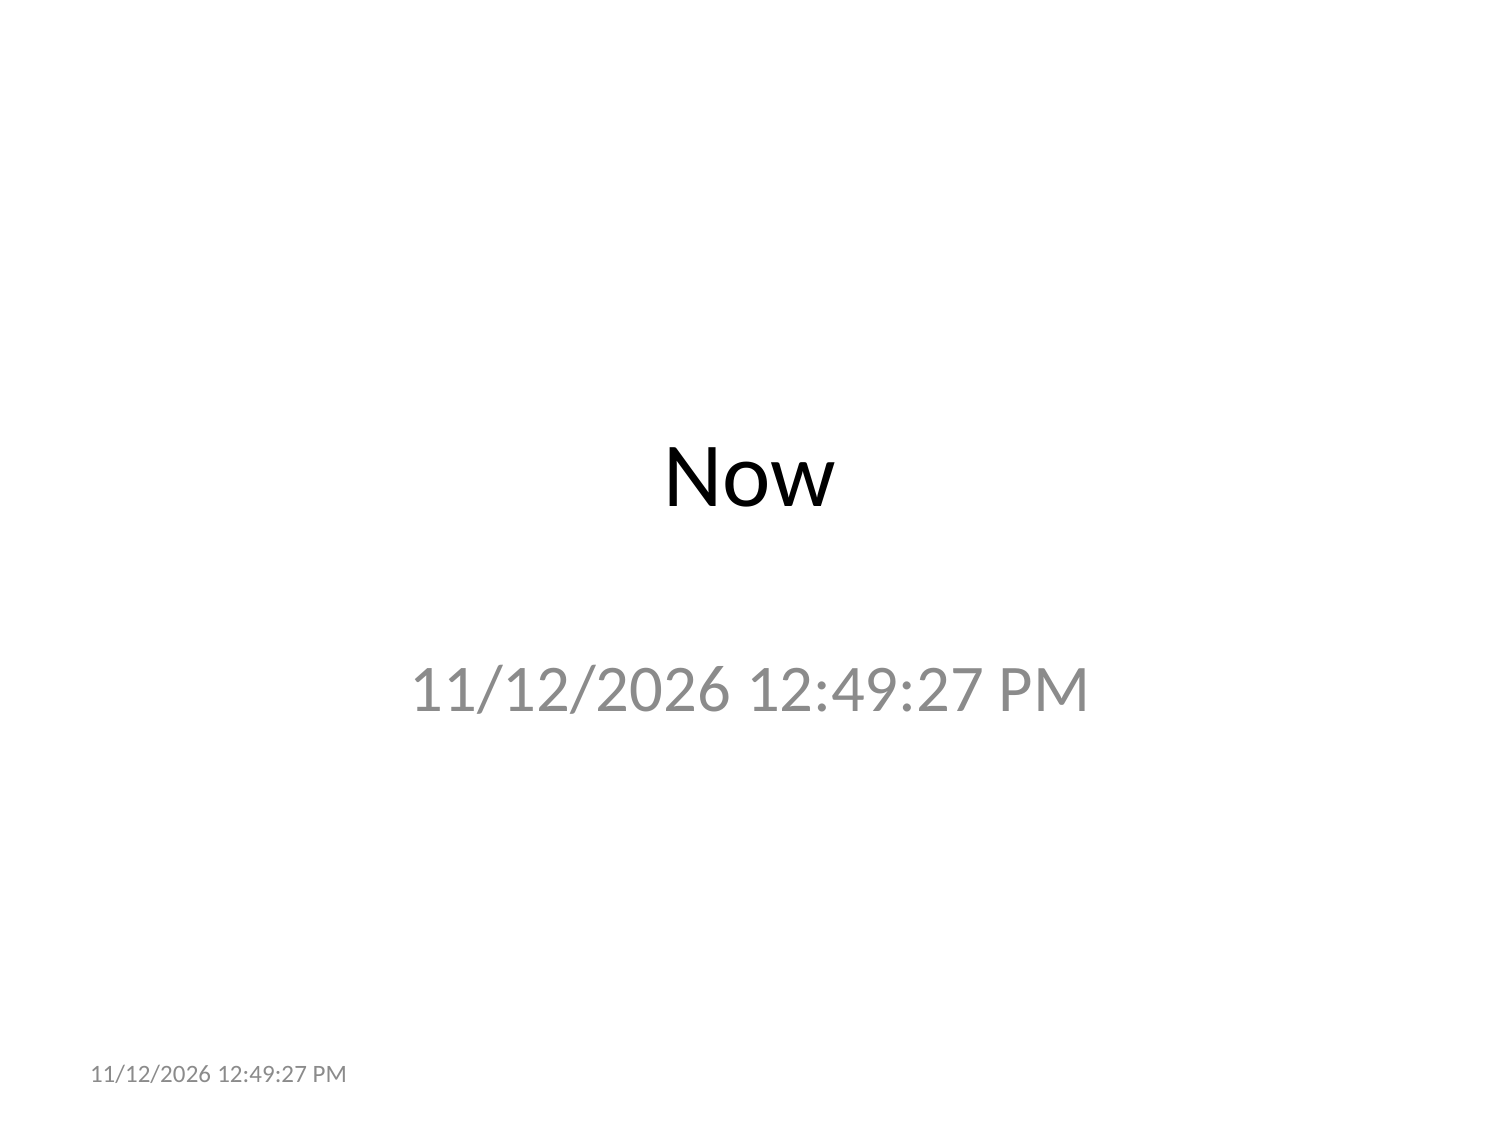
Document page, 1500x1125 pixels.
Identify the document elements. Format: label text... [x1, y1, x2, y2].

title Now [112, 349, 1388, 591]
subtitle 2011-12-19 10:20:04 AM [225, 637, 1275, 925]
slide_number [75, 1042, 425, 1103]
